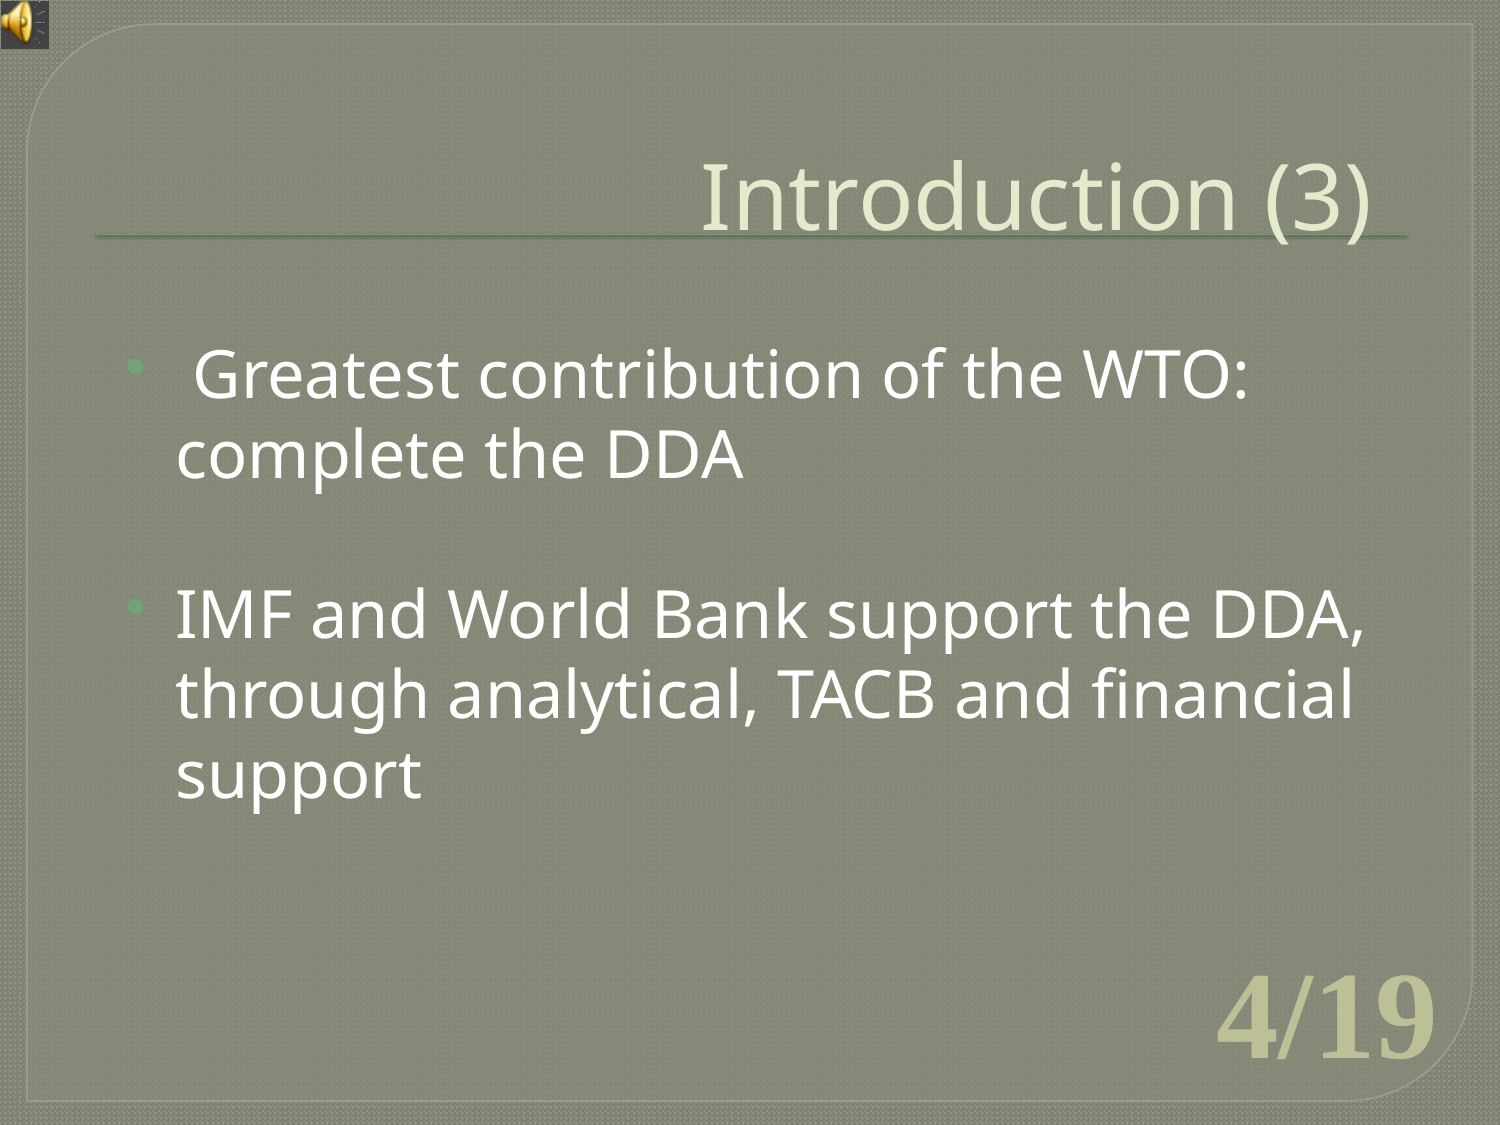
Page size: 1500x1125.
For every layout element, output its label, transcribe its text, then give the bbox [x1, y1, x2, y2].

list Greatest contribution of the WTO: complete the DDA IMF and World Bank support the DDA, through analytical, TACB and financial support [112, 324, 1388, 1000]
picture [0, 0, 51, 51]
title Introduction (3) [112, 130, 1388, 257]
text_box 4/19 [902, 937, 1454, 1095]
